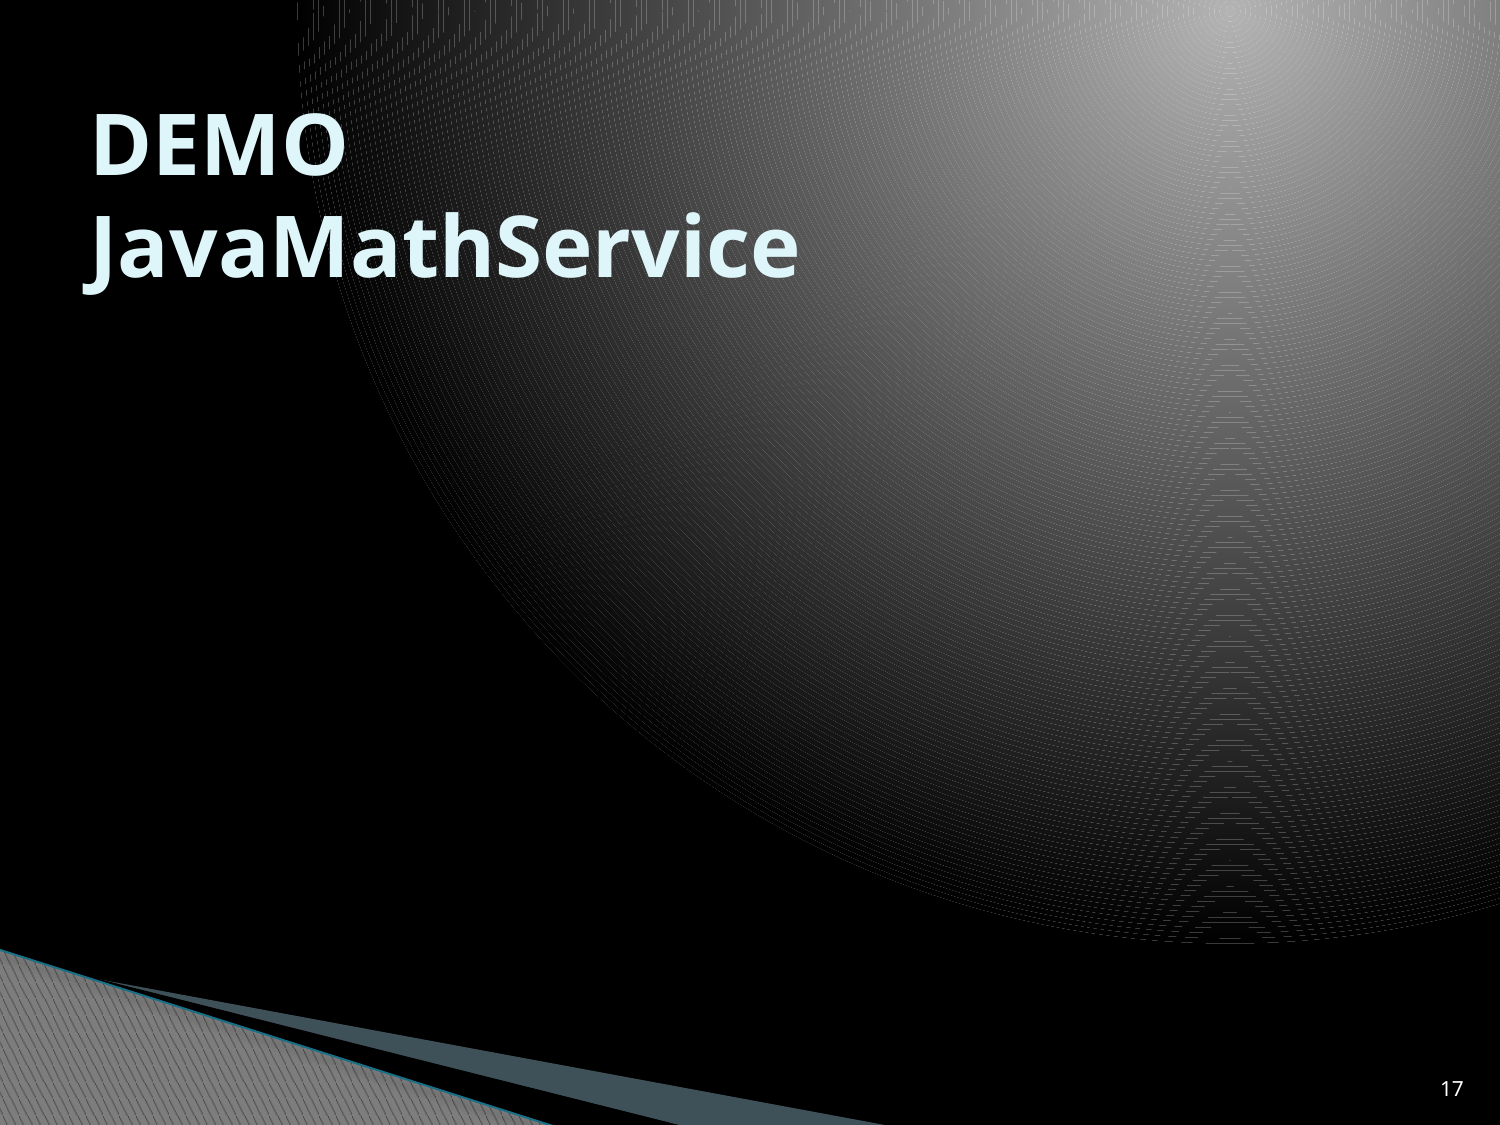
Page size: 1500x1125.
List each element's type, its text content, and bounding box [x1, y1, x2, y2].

title DEMO JavaMathService [75, 45, 1425, 340]
slide_number 17 [1418, 1051, 1479, 1112]
picture [0, 952, 543, 1125]
